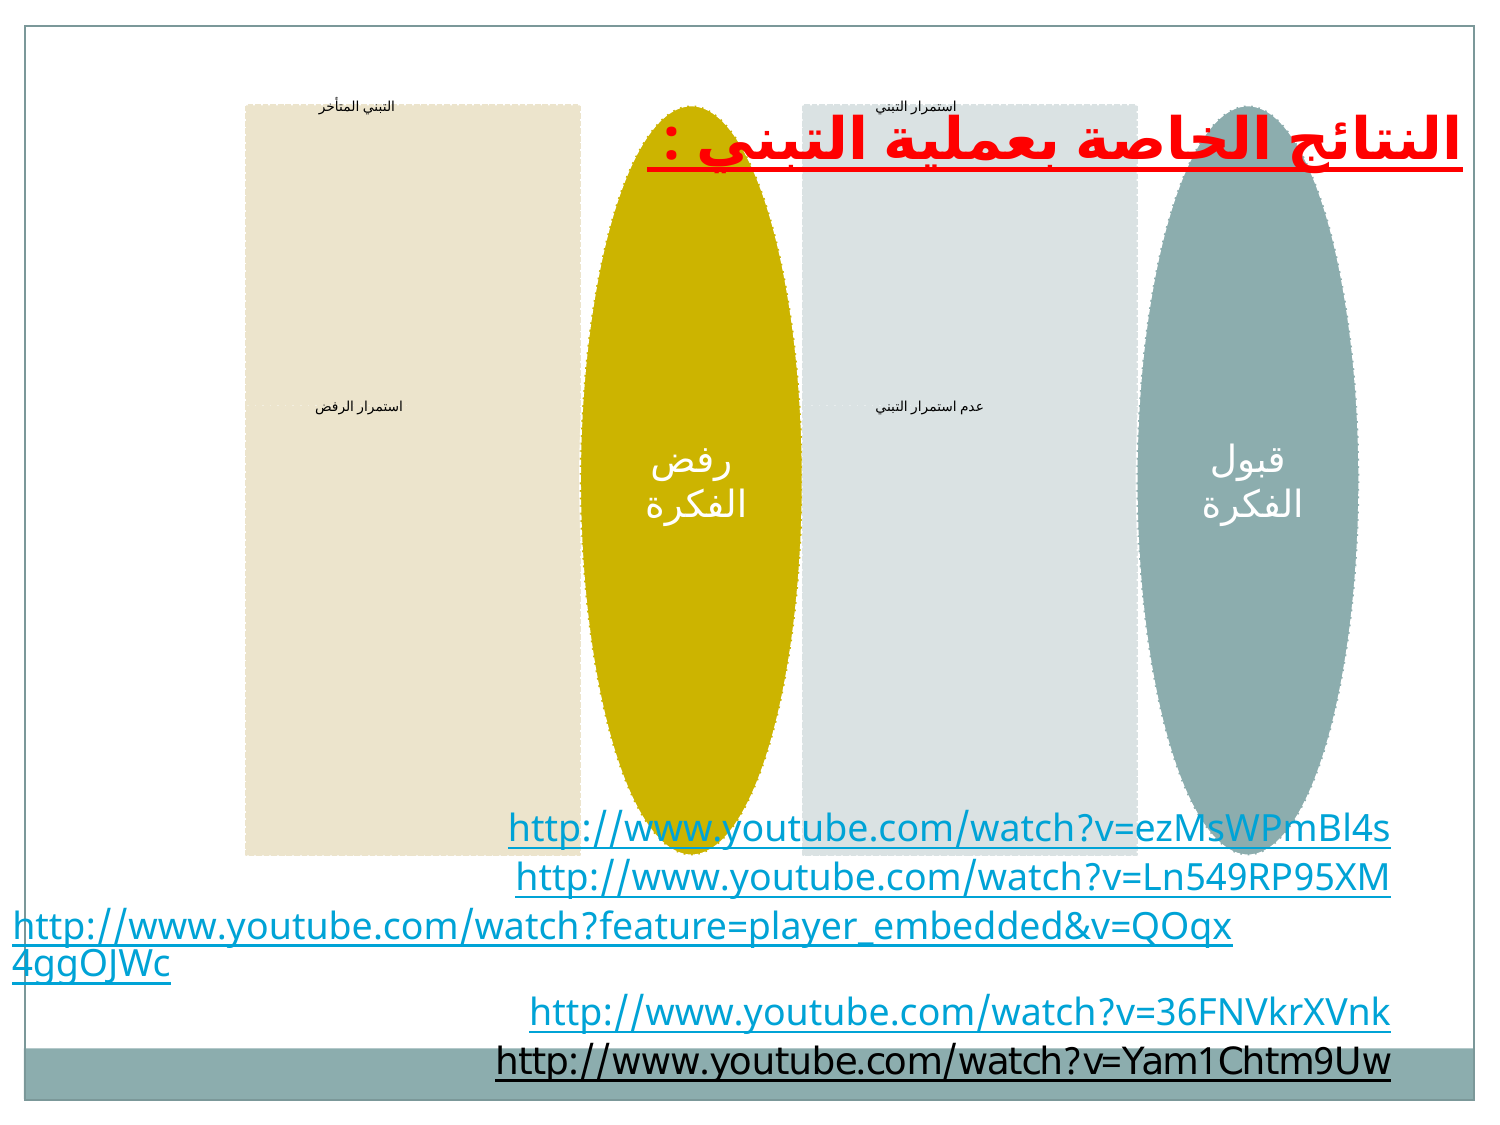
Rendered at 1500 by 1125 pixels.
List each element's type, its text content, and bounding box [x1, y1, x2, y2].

text_box النتائج الخاصة بعملية التبني : [632, 93, 1478, 179]
text_box http://www.youtube.com/watch?v=ezMsWPmBl4s http://www.youtube.com/watch?v=Ln549RP95XM http://www.youtube.com/watch?feature=player_embedded&v=QOqx4ggOJWc http://www.youtube.com/watch?v=36FNVkrXVnk http://www.youtube.com/watch?v=Yam1Chtm9Uw [140, 796, 1407, 1125]
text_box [245, 105, 1360, 856]
